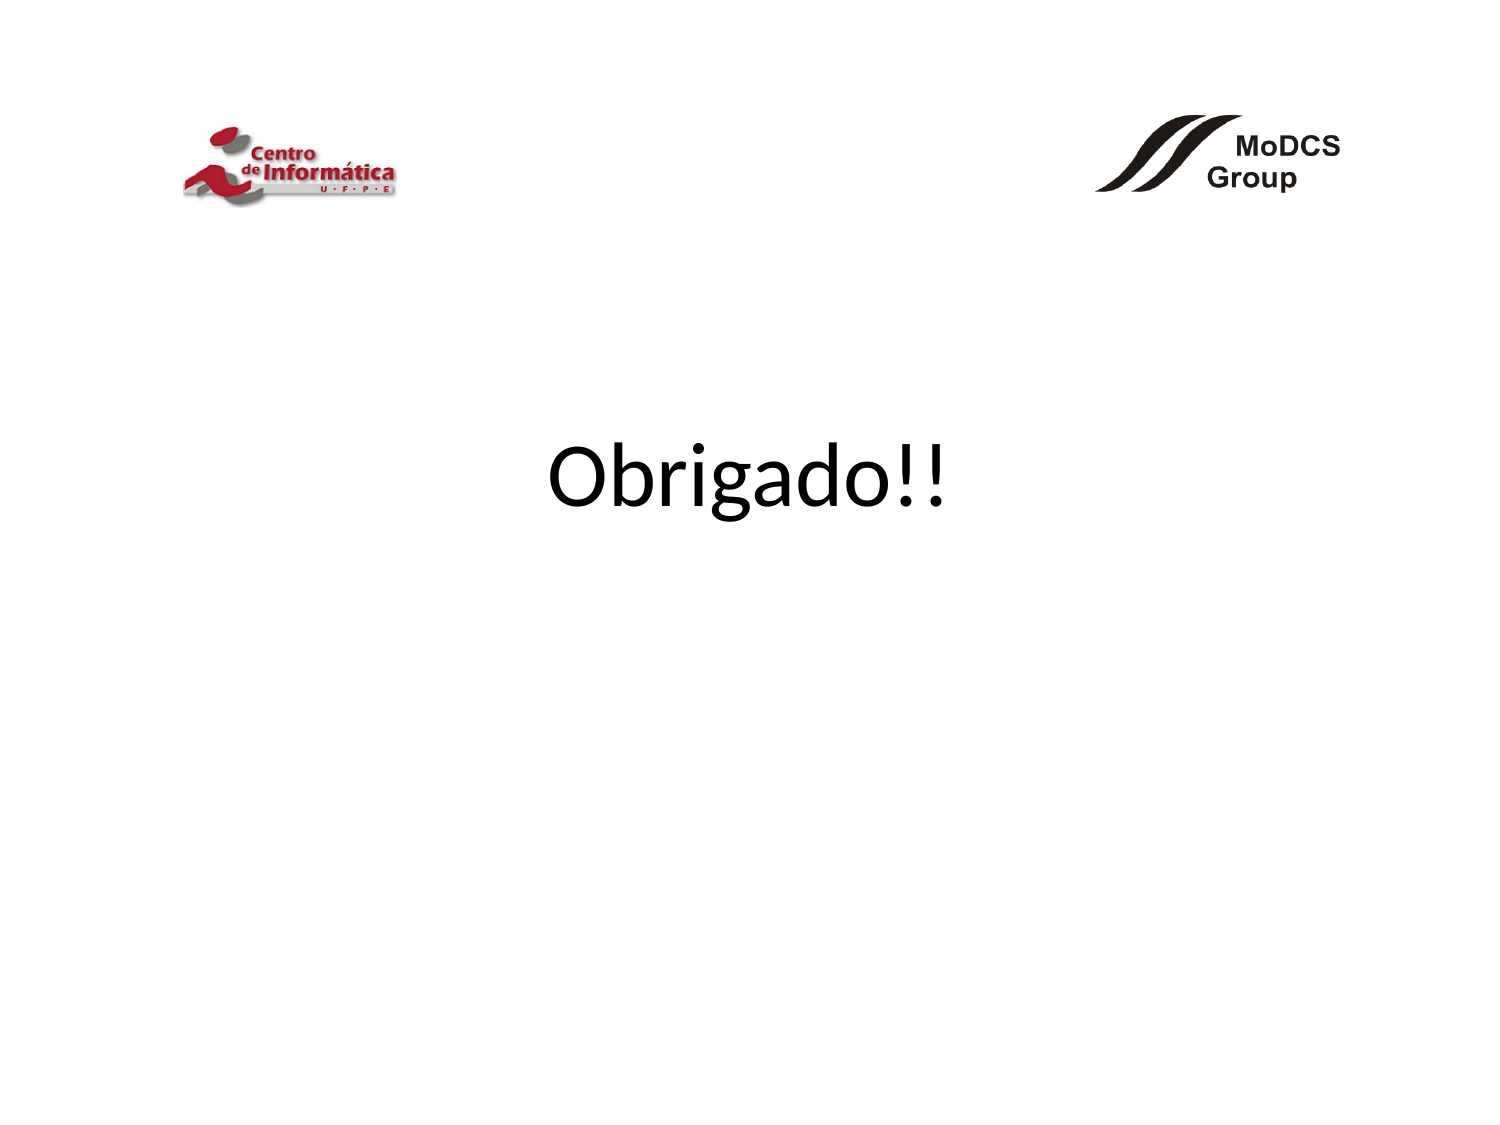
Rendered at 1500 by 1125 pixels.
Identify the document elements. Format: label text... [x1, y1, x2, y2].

picture [1092, 113, 1342, 195]
picture [183, 125, 397, 208]
title Obrigado!! [112, 349, 1388, 591]
